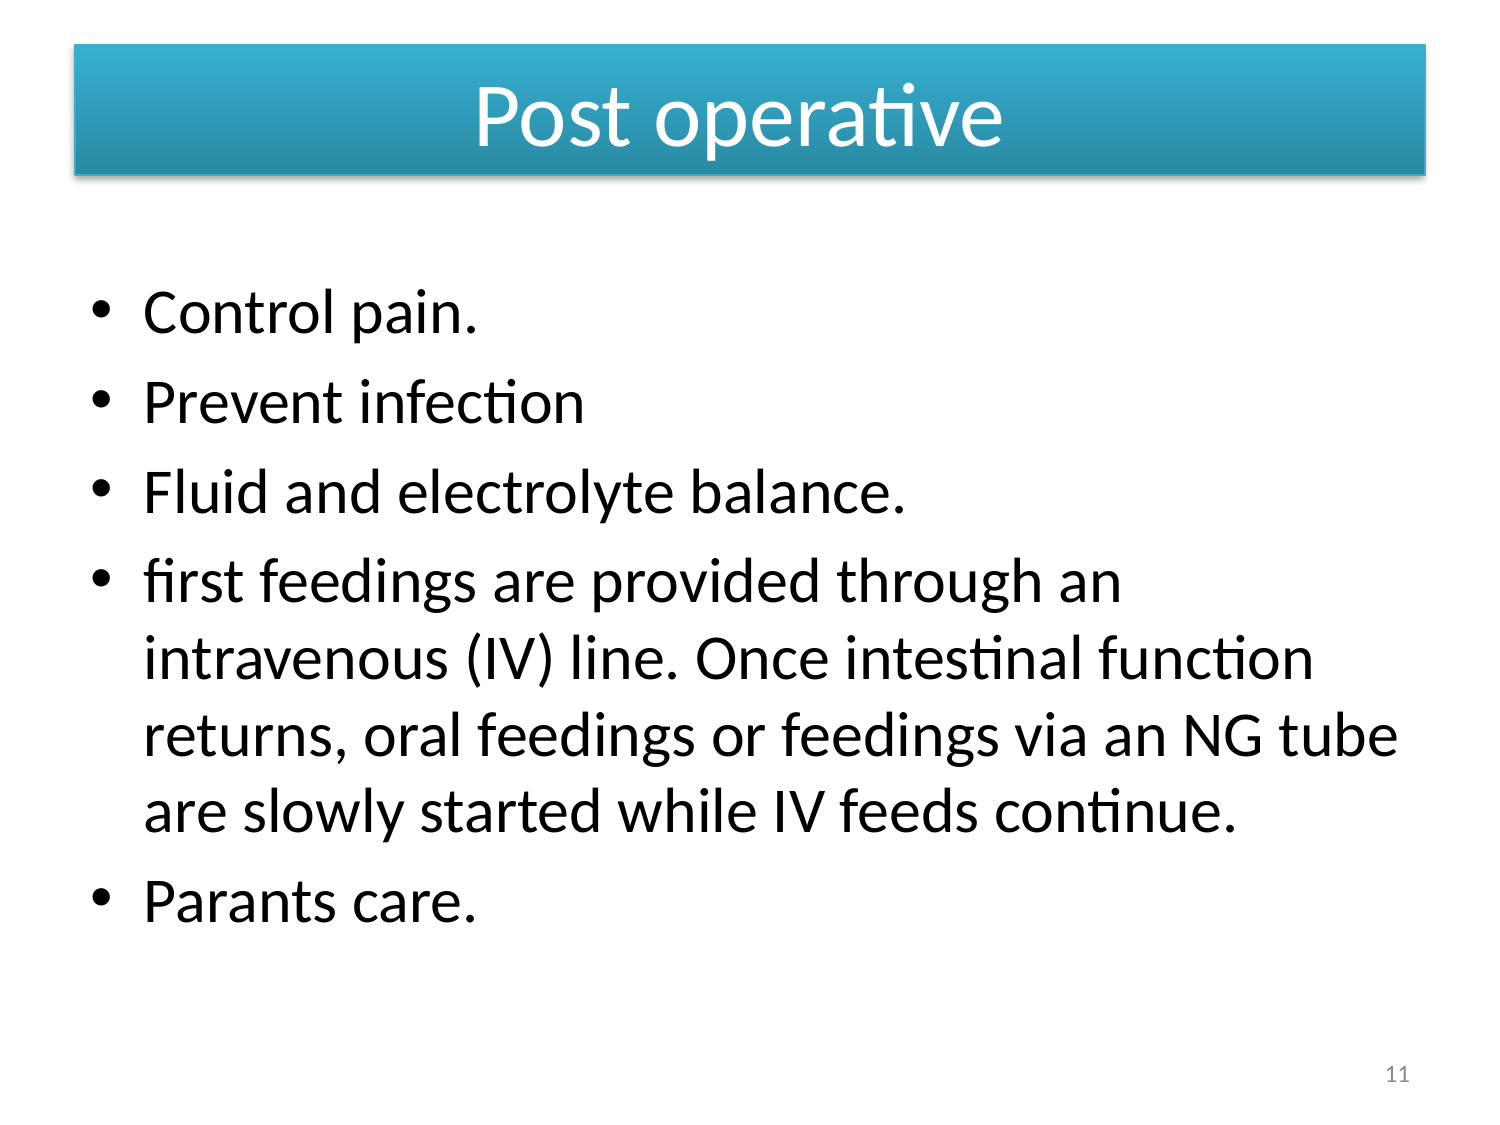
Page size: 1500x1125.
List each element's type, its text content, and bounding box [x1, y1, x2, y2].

list Control pain. Prevent infection Fluid and electrolyte balance. first feedings are provided through an intravenous (IV) line. Once intestinal function returns, oral feedings or feedings via an NG tube are slowly started while IV feeds continue. Parants care. [75, 262, 1425, 1005]
slide_number 11 [1074, 1042, 1425, 1103]
title Post operative [74, 44, 1426, 176]
